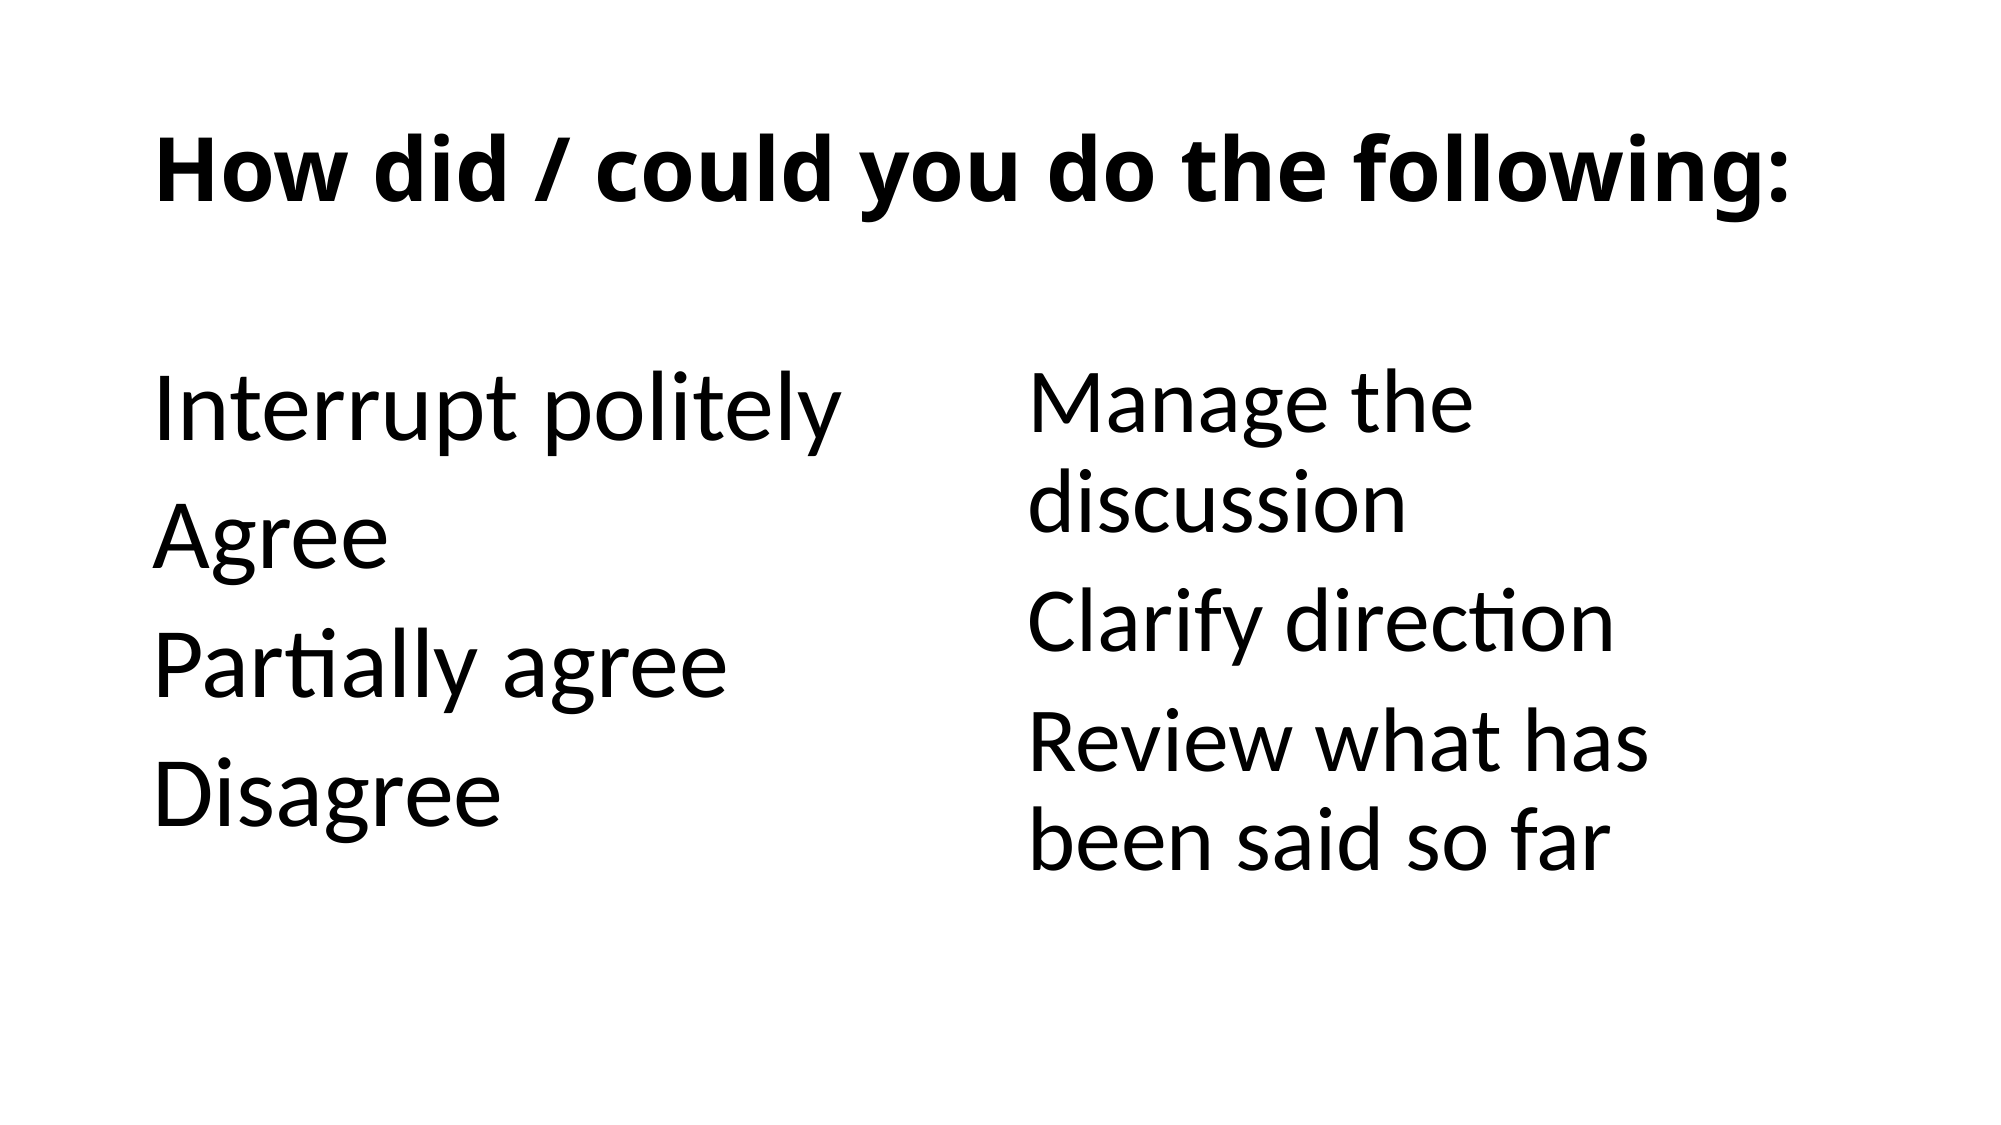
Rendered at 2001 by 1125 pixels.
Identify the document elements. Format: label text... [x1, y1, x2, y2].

list Interrupt politely Agree Partially agree Disagree [137, 346, 988, 1014]
list Manage the discussion Clarify direction Review what has been said so far [1012, 346, 1863, 1014]
title How did / could you do the following: [137, 59, 1863, 278]
